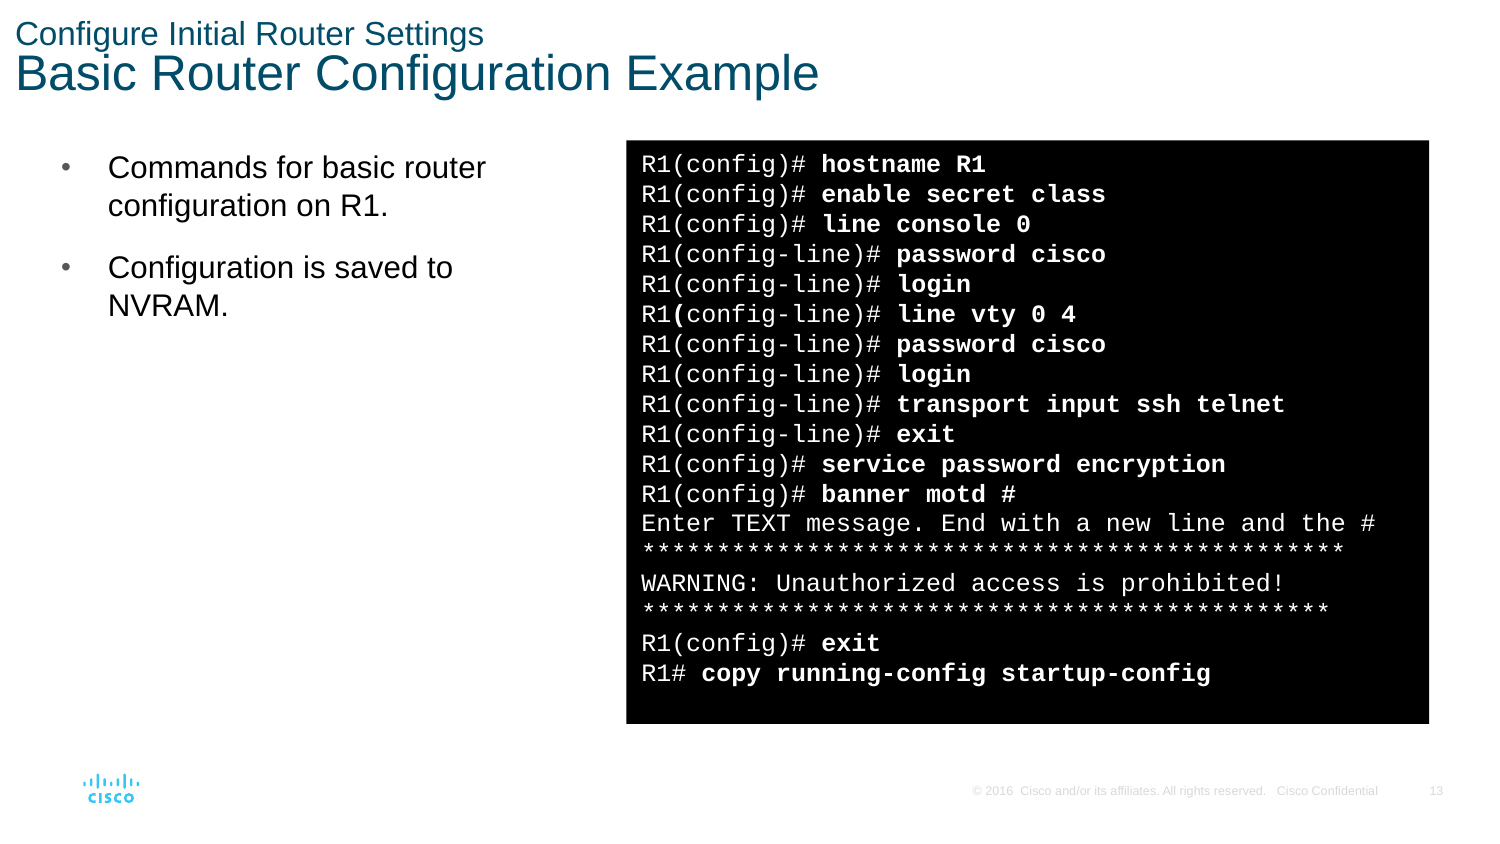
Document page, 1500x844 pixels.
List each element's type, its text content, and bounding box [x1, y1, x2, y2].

list Commands for basic router configuration on R1. Configuration is saved to NVRAM. [46, 140, 561, 241]
text_box R1(config)# hostname R1 R1(config)# enable secret class R1(config)# line console 0 R1(config-line)# password cisco R1(config-line)# login R1(config-line)# line vty 0 4 R1(config-line)# password cisco R1(config-line)# login R1(config-line)# transport input ssh telnet R1(config-line)# exit R1(config)# service password encryption R1(config)# banner motd # Enter TEXT message. End with a new line and the # *********************************************** WARNING: Unauthorized access is prohibited! ********************************************** R1(config)# exit R1# copy running-config startup-config [626, 140, 1430, 724]
title Configure Initial Router Settings Basic Router Configuration Example [0, 0, 1369, 121]
